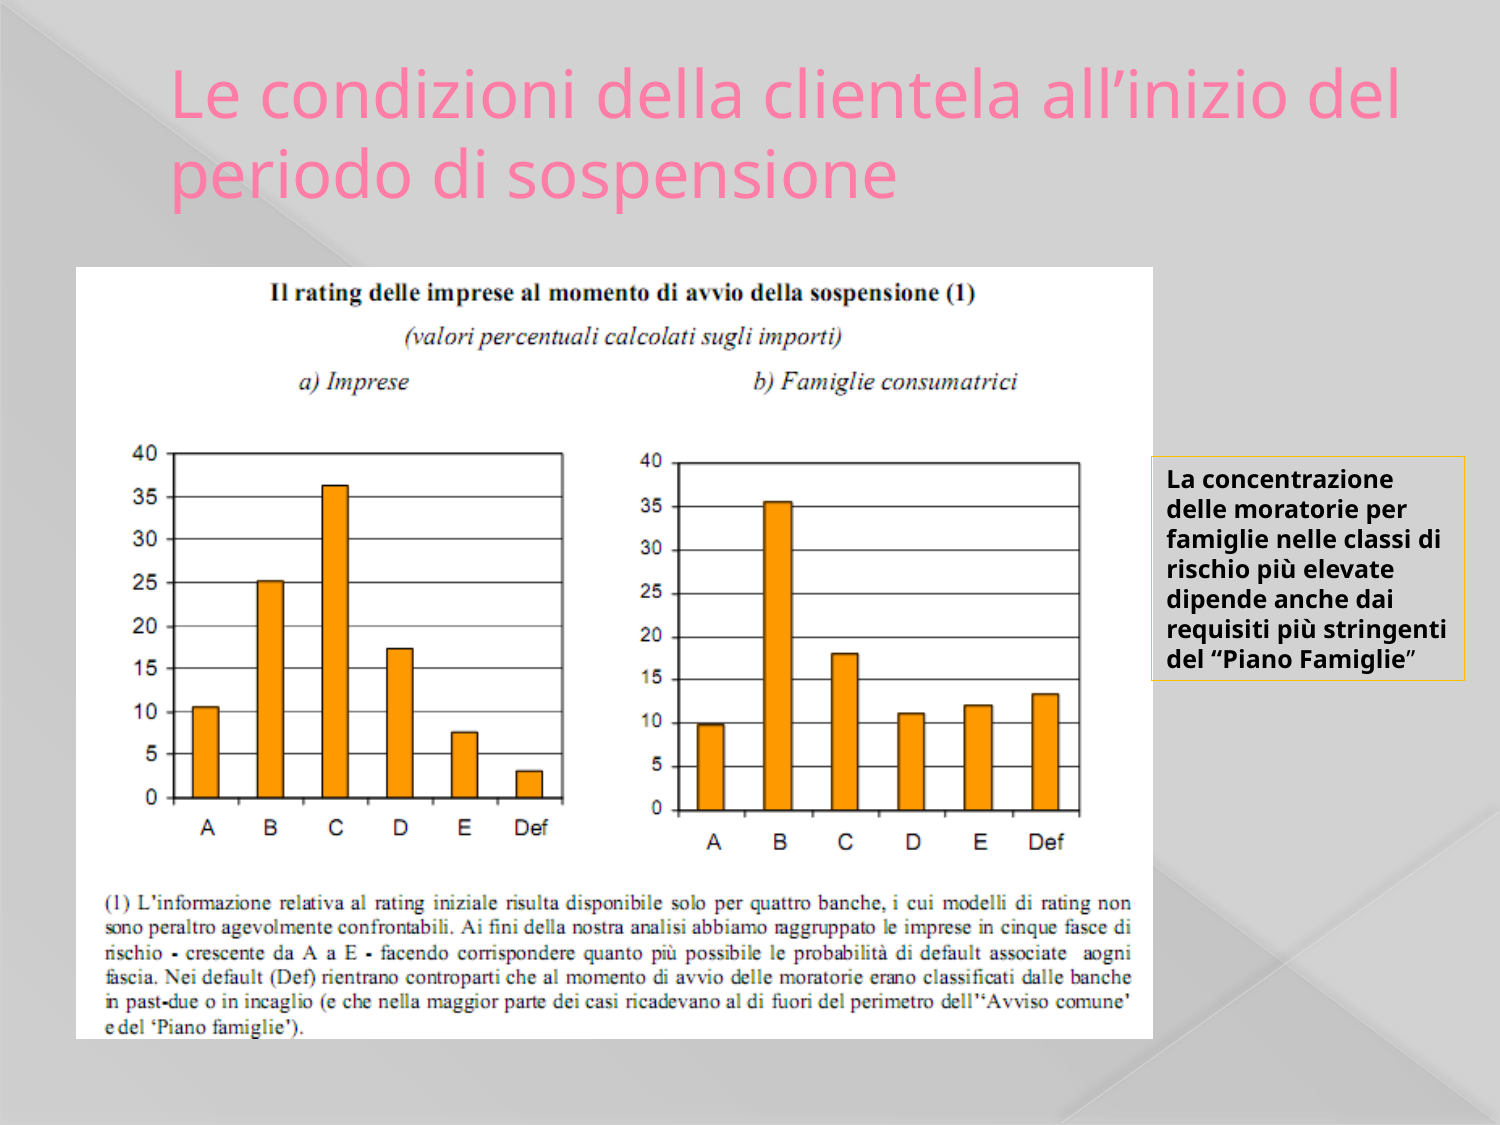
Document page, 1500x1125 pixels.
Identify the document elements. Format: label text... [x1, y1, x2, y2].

title Le condizioni della clientela all’inizio del periodo di sospensione [75, 43, 1425, 220]
text_box La concentrazione delle moratorie per famiglie nelle classi di rischio più elevate dipende anche dai requisiti più stringenti del “Piano Famiglie” [1156, 456, 1465, 681]
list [76, 266, 1153, 1040]
